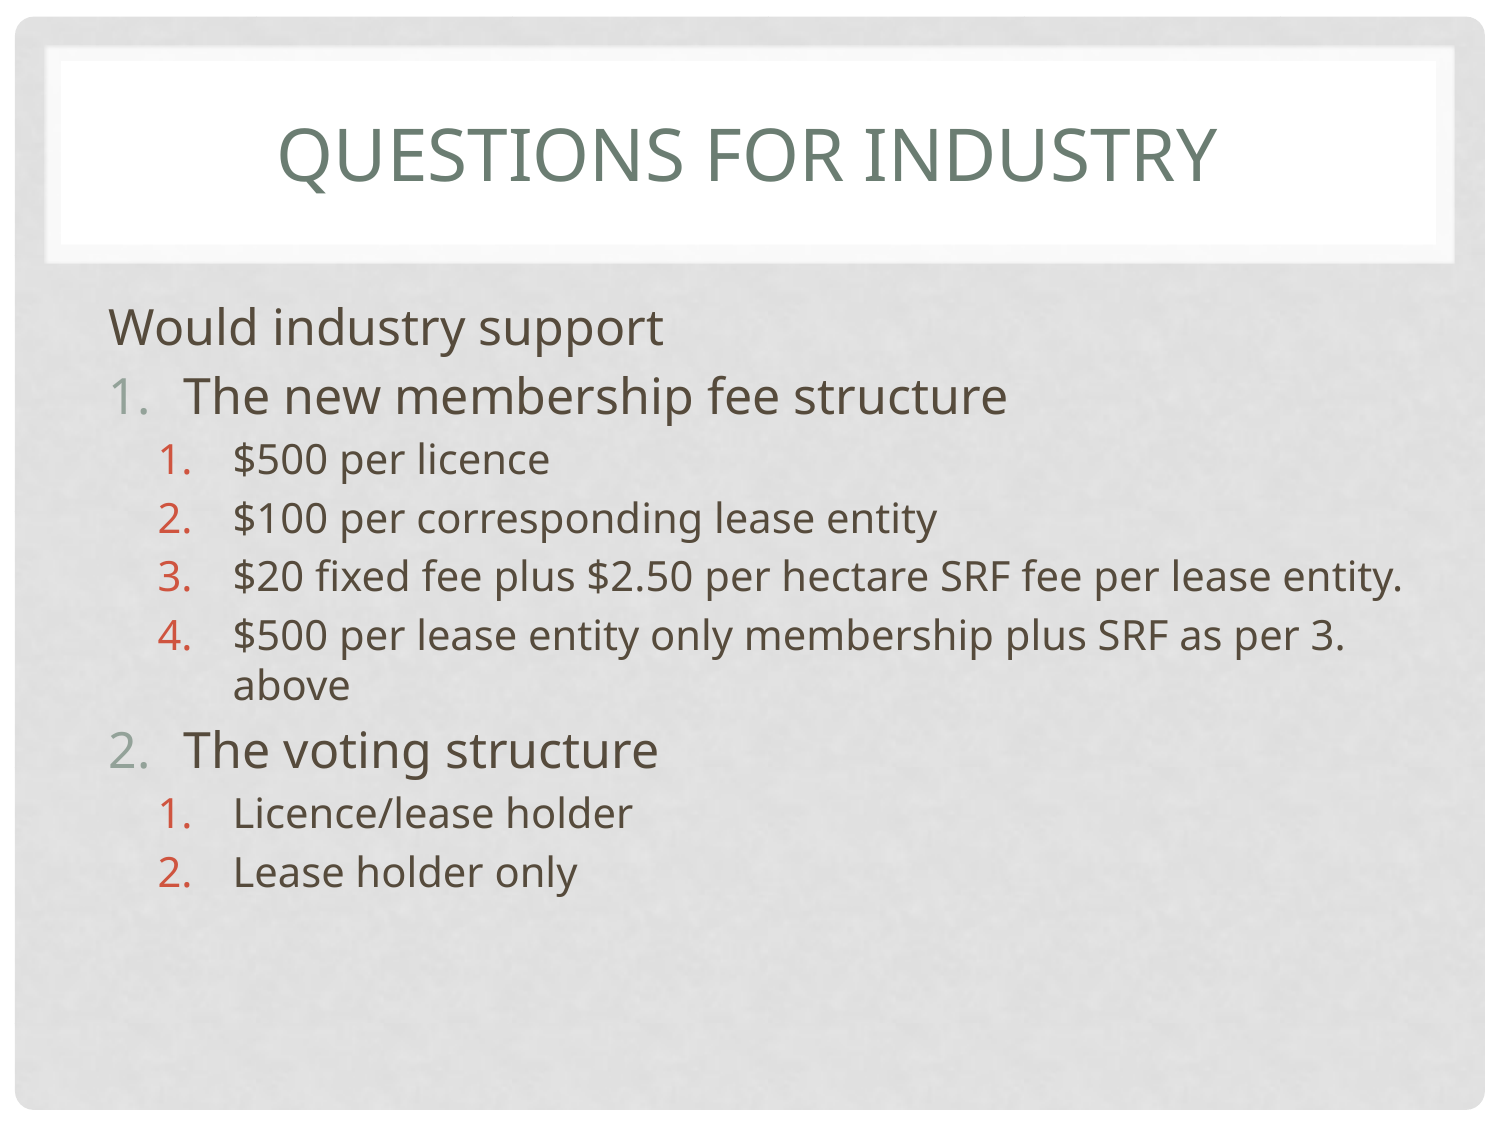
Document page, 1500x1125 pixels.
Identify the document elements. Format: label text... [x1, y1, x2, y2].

title Questions for Industry [69, 66, 1425, 238]
list Would industry support The new membership fee structure $500 per licence $100 per corresponding lease entity $20 fixed fee plus $2.50 per hectare SRF fee per lease entity. $500 per lease entity only membership plus SRF as per 3. above The voting structure Licence/lease holder Lease holder only [75, 287, 1425, 1005]
